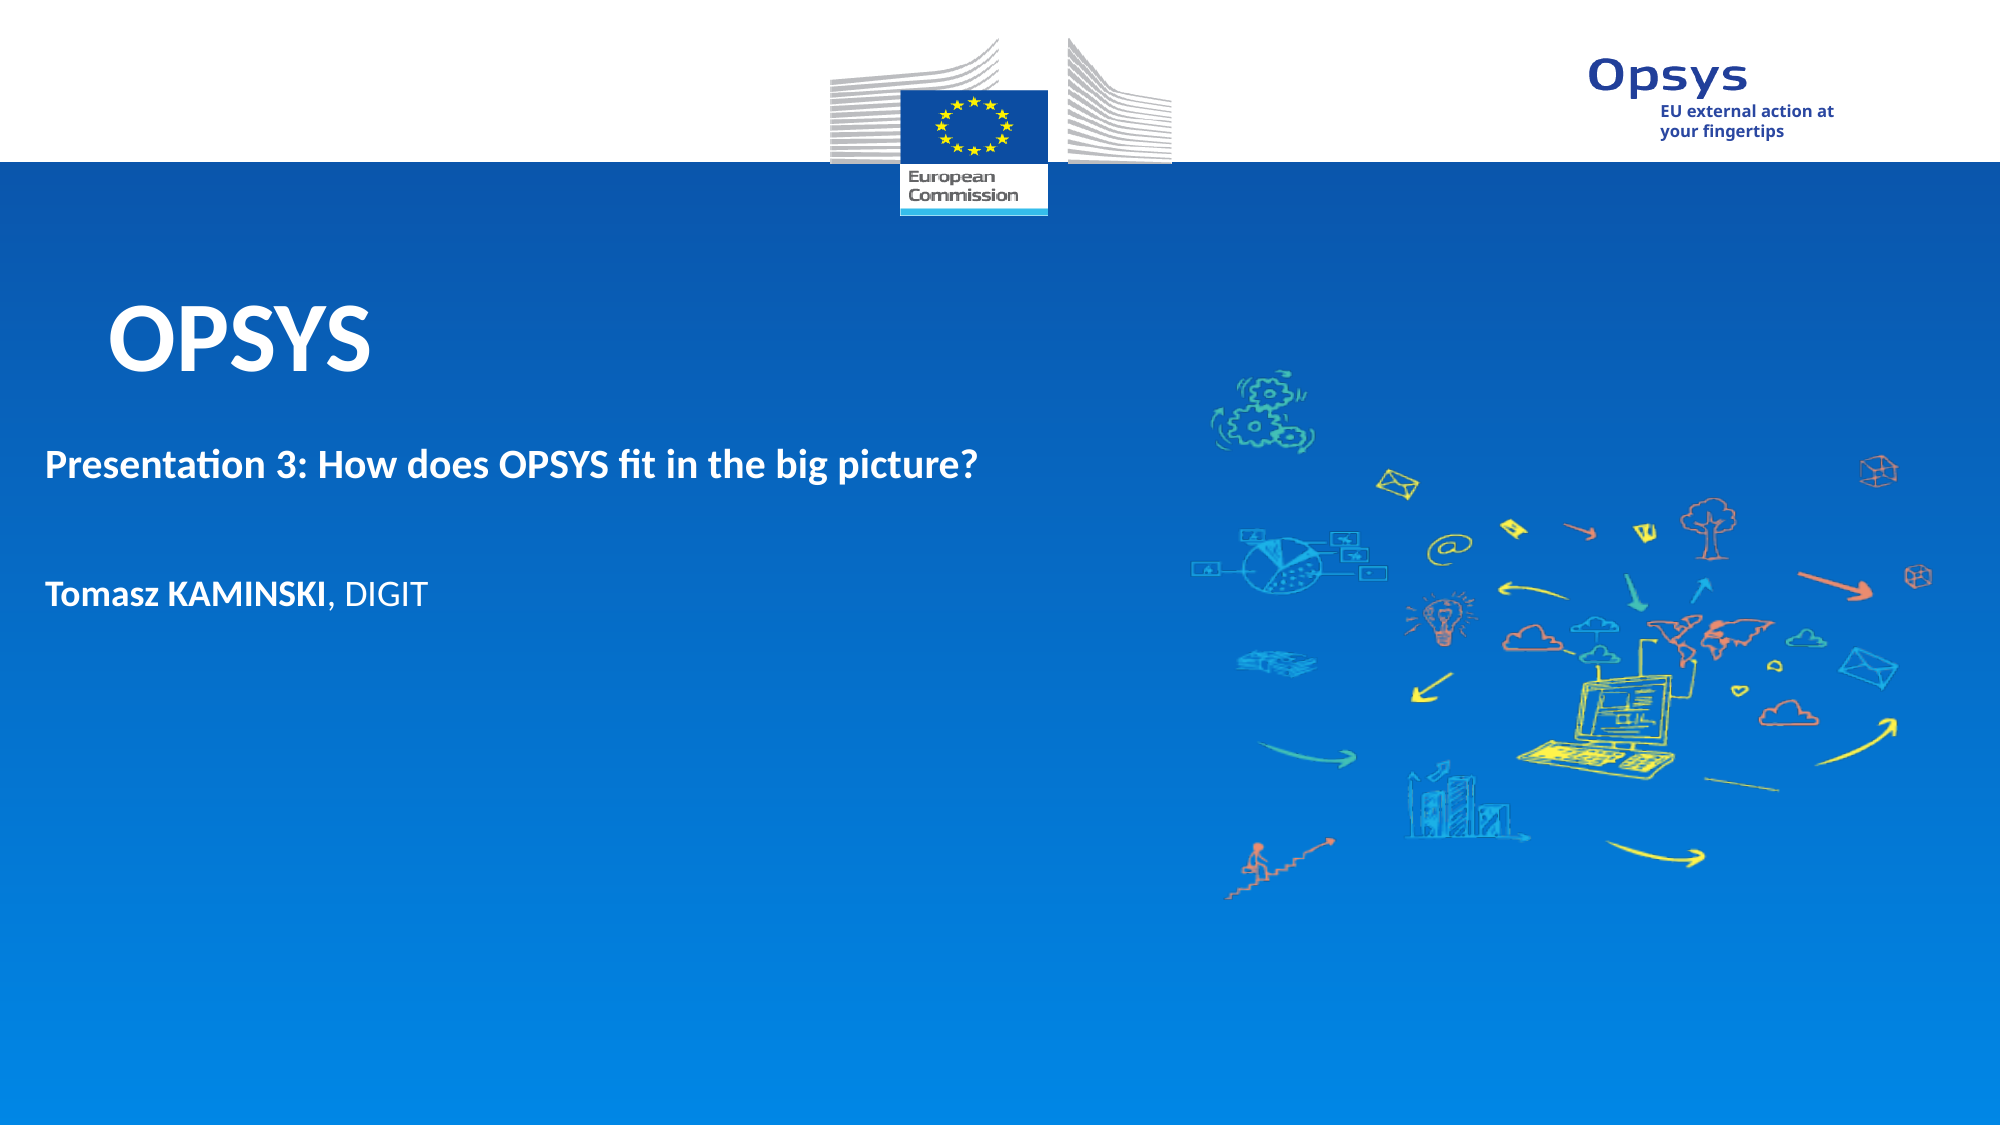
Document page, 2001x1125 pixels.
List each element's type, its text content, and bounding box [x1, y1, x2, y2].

subtitle Presentation 3: How does OPSYS fit in the big picture? Tomasz KAMINSKI, DIGIT [30, 435, 1109, 756]
picture [1150, 355, 1993, 917]
text_box OPSYS [93, 264, 1206, 399]
picture [818, 0, 1182, 256]
picture [1524, 0, 2000, 102]
